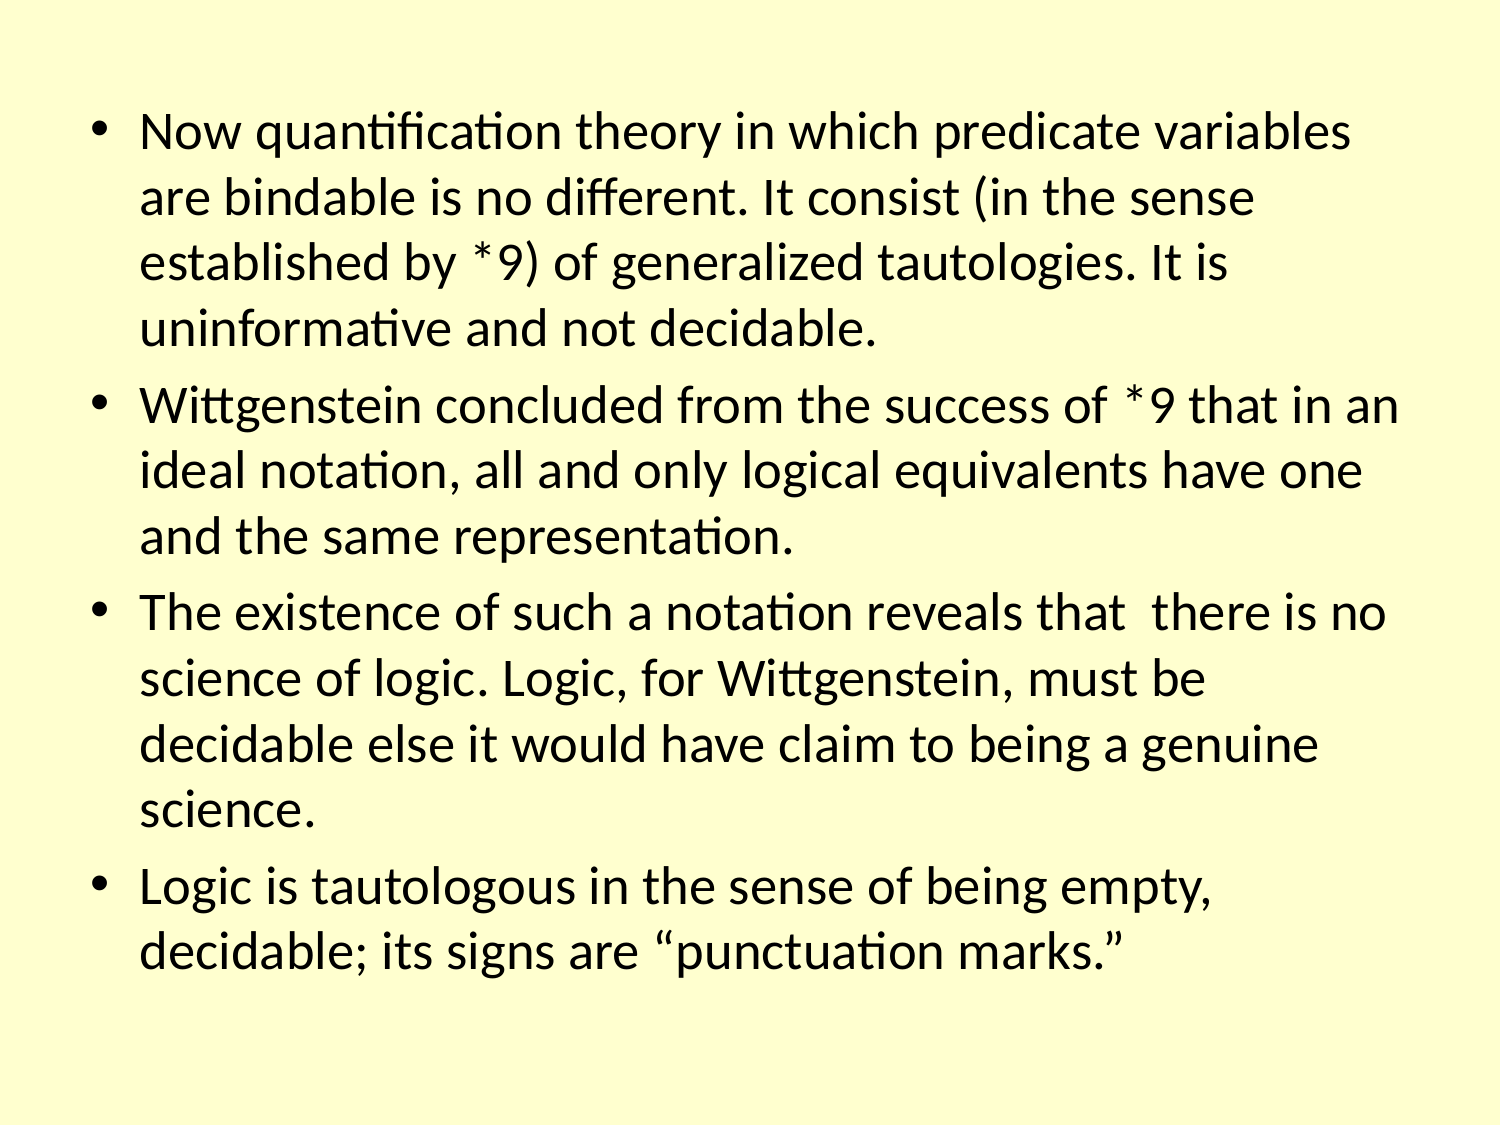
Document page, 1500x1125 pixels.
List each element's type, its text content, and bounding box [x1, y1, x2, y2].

list Now quantification theory in which predicate variables are bindable is no different. It consist (in the sense established by *9) of generalized tautologies. It is uninformative and not decidable. Wittgenstein concluded from the success of *9 that in an ideal notation, all and only logical equivalents have one and the same representation. The existence of such a notation reveals that there is no science of logic. Logic, for Wittgenstein, must be decidable else it would have claim to being a genuine science. Logic is tautologous in the sense of being empty, decidable; its signs are “punctuation marks.” [75, 87, 1425, 1005]
